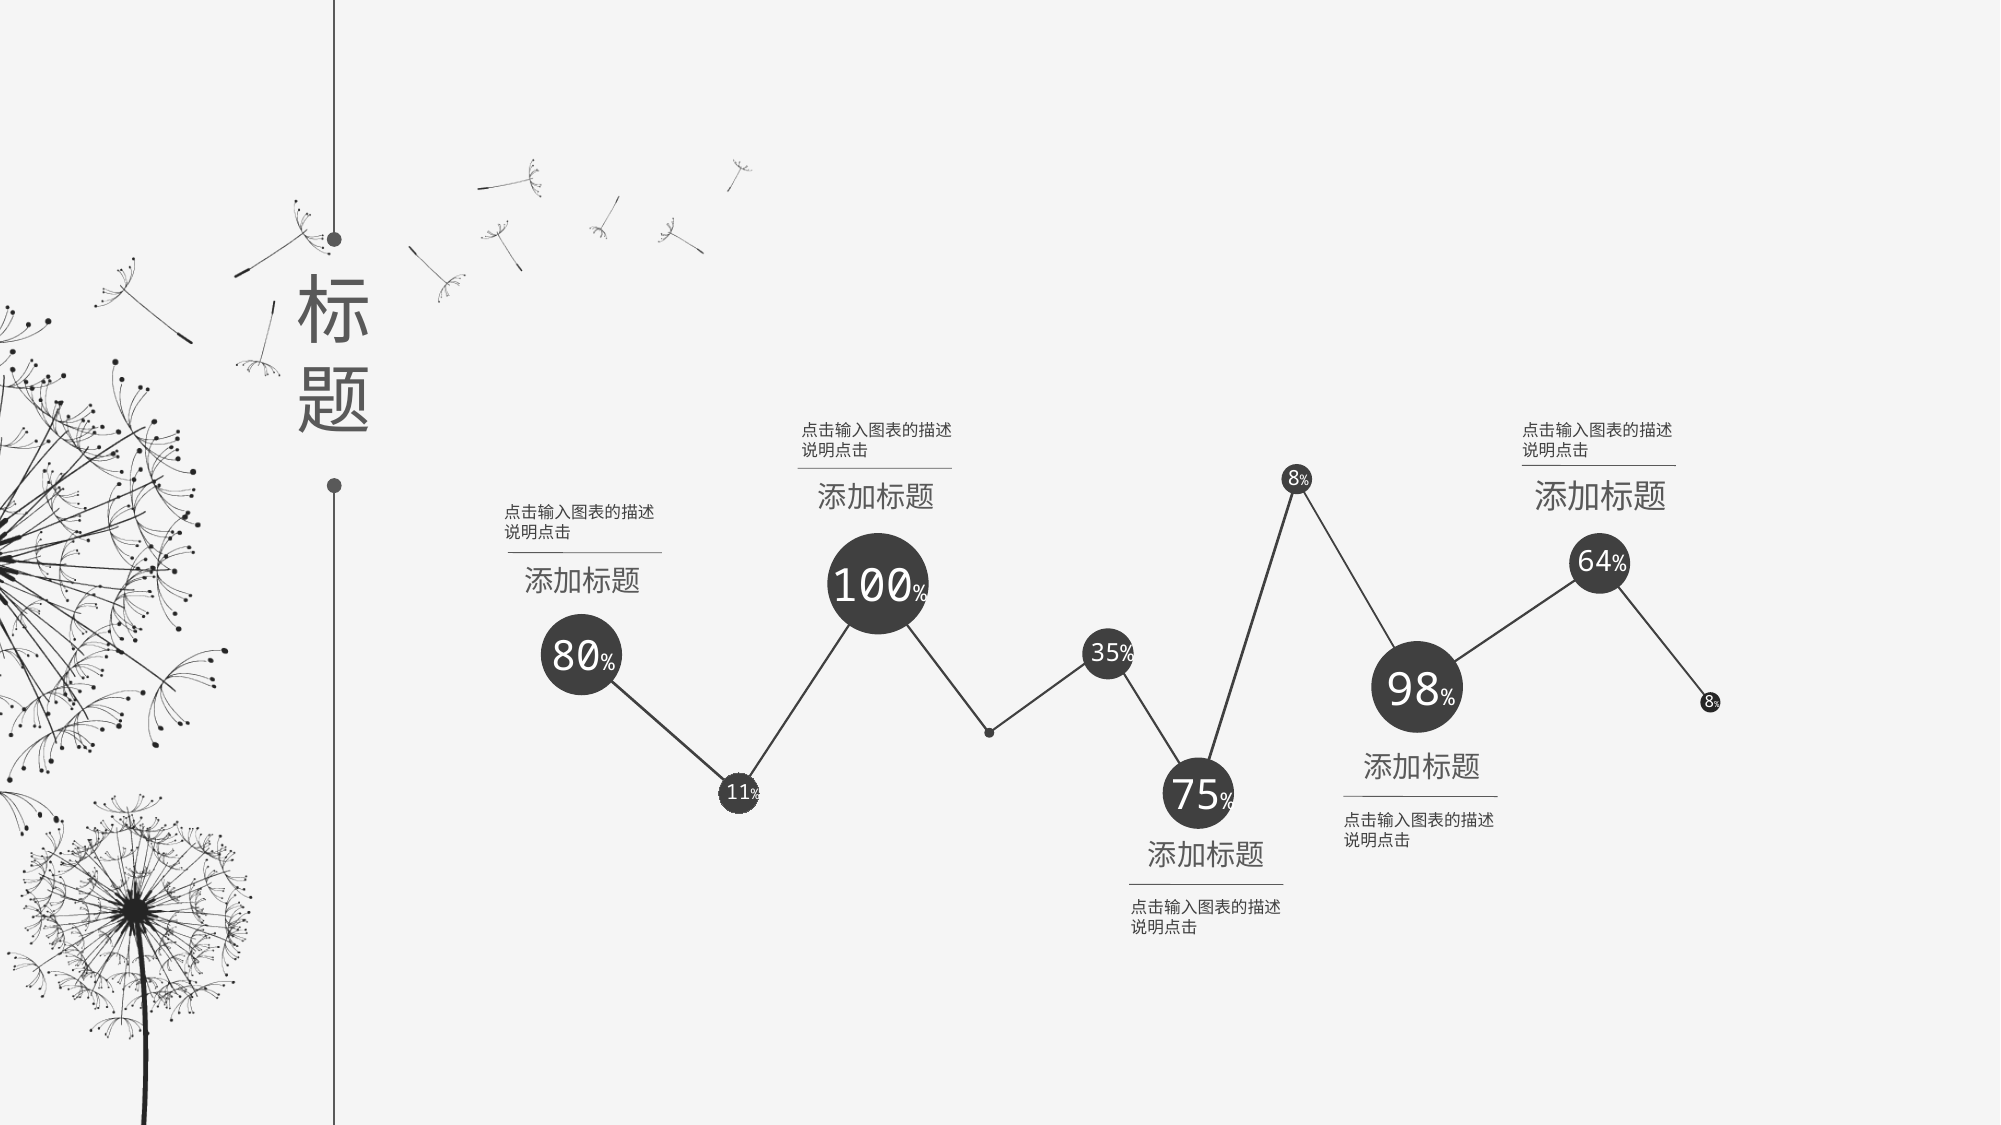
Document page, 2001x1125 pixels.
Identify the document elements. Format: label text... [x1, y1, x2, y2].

text_box 添加标题 [1132, 828, 1280, 879]
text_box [1559, 532, 1645, 594]
text_box [993, 675, 1066, 731]
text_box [1270, 456, 1327, 499]
text_box [1131, 688, 1176, 755]
text_box 点击输入图表的描述说明点击 [796, 412, 976, 467]
text_box 点击输入图表的描述说明点击 [1115, 890, 1305, 945]
text_box 添加标题 [1348, 740, 1496, 791]
text_box 点击输入图表的描述说明点击 [1507, 412, 1696, 467]
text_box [1152, 757, 1253, 830]
text_box [796, 643, 839, 708]
text_box 点击输入图表的描述说明点击 [1328, 802, 1518, 857]
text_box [812, 532, 946, 635]
text_box 添加标题 [803, 471, 950, 521]
text_box [1629, 602, 1696, 682]
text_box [1367, 640, 1474, 733]
text_box 添加标题 [1519, 468, 1682, 523]
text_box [1071, 628, 1153, 680]
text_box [0, 0, 791, 1125]
text_box [919, 643, 987, 730]
text_box [1311, 507, 1391, 639]
text_box [984, 727, 995, 738]
text_box [1208, 507, 1290, 755]
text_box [708, 770, 778, 814]
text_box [1687, 683, 1737, 720]
text_box [1478, 593, 1554, 647]
